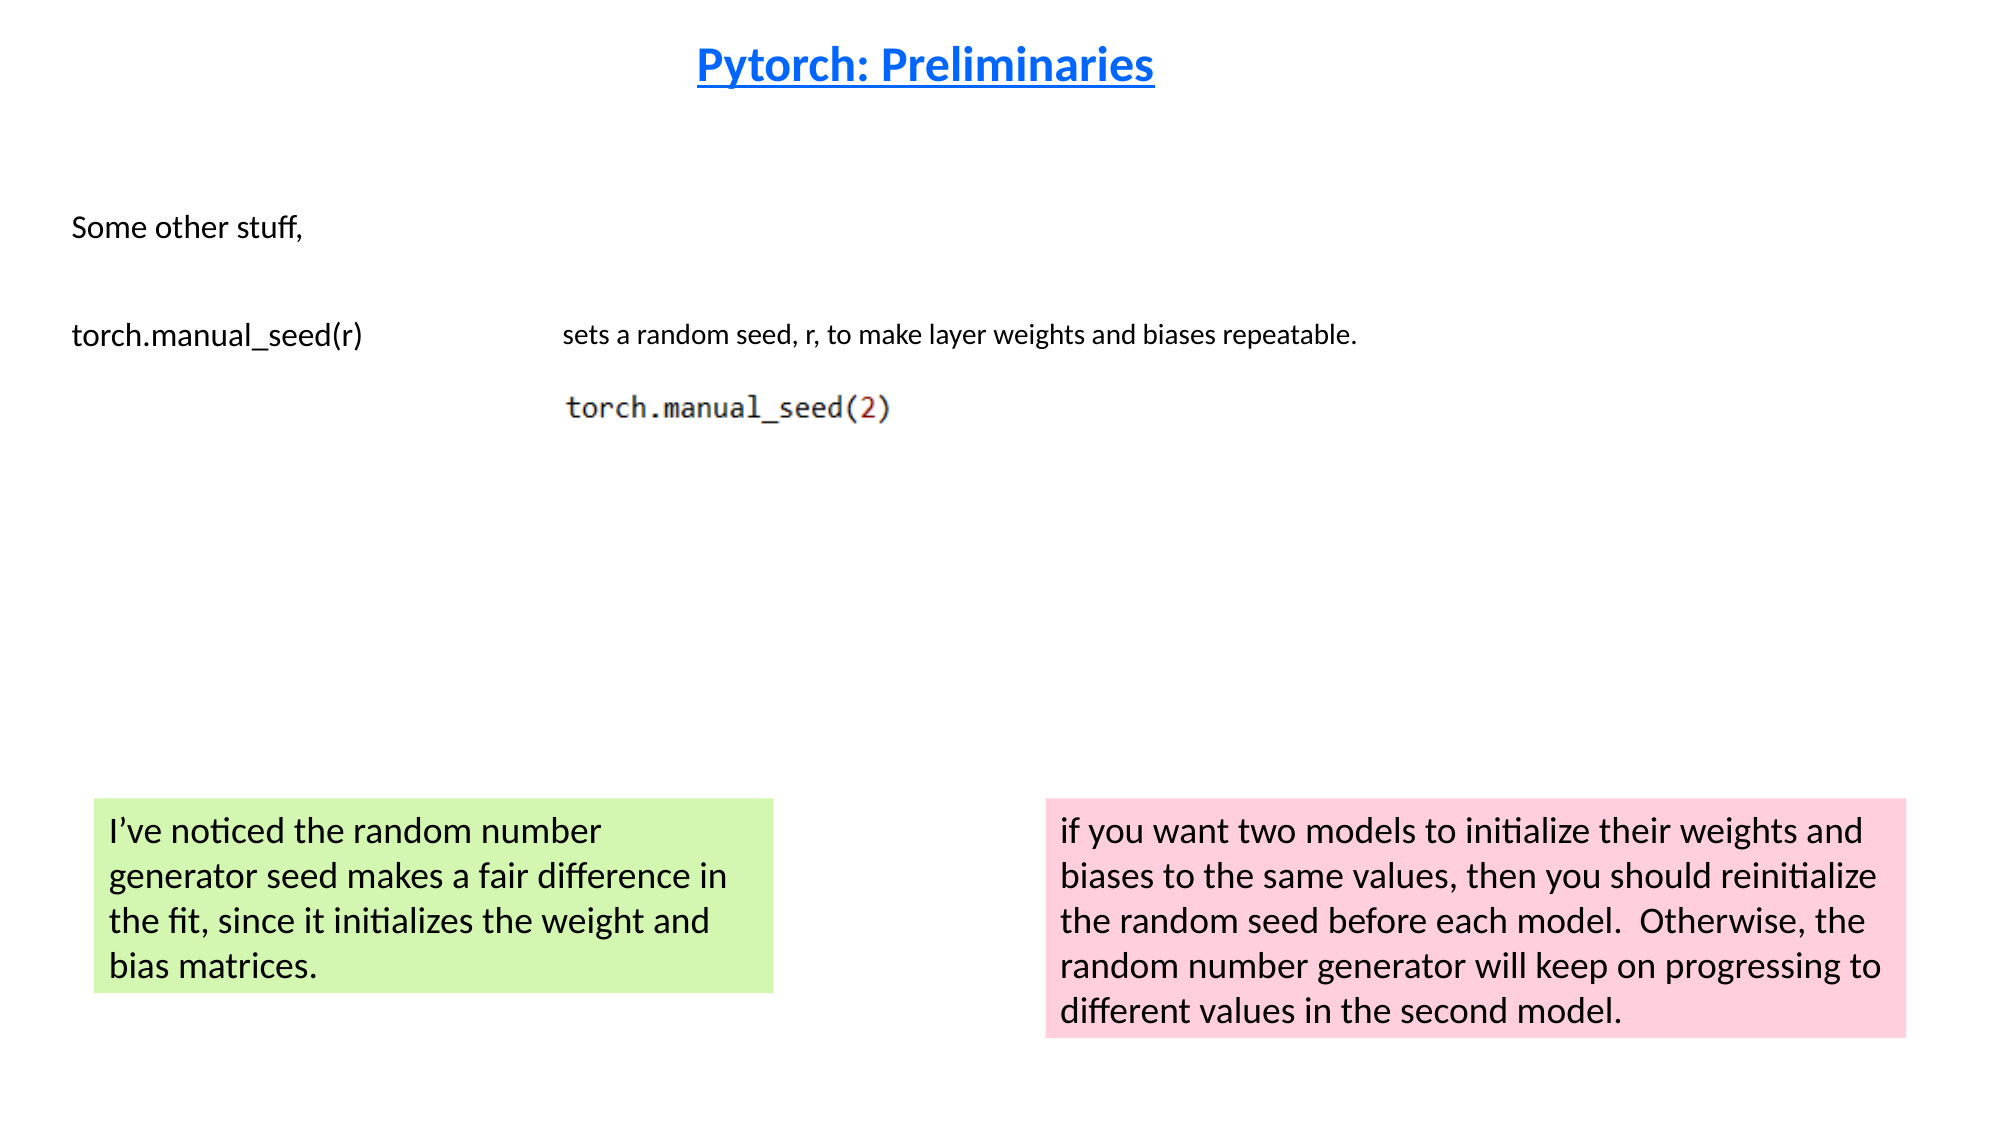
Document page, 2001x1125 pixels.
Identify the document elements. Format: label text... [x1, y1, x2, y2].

text_box Some other stuff, [56, 198, 405, 253]
text_box I’ve noticed the random number generator seed makes a fair difference in the fit, since it initializes the weight and bias matrices. [93, 798, 774, 994]
picture [564, 386, 891, 433]
text_box sets a random seed, r, to make layer weights and biases repeatable. [547, 307, 1488, 358]
text_box if you want two models to initialize their weights and biases to the same values, then you should reinitialize the random seed before each model. Otherwise, the random number generator will keep on progressing to different values in the second model. [1045, 798, 1907, 1039]
text_box Pytorch: Preliminaries [682, 24, 1170, 100]
text_box torch.manual_seed(r) [56, 305, 405, 361]
